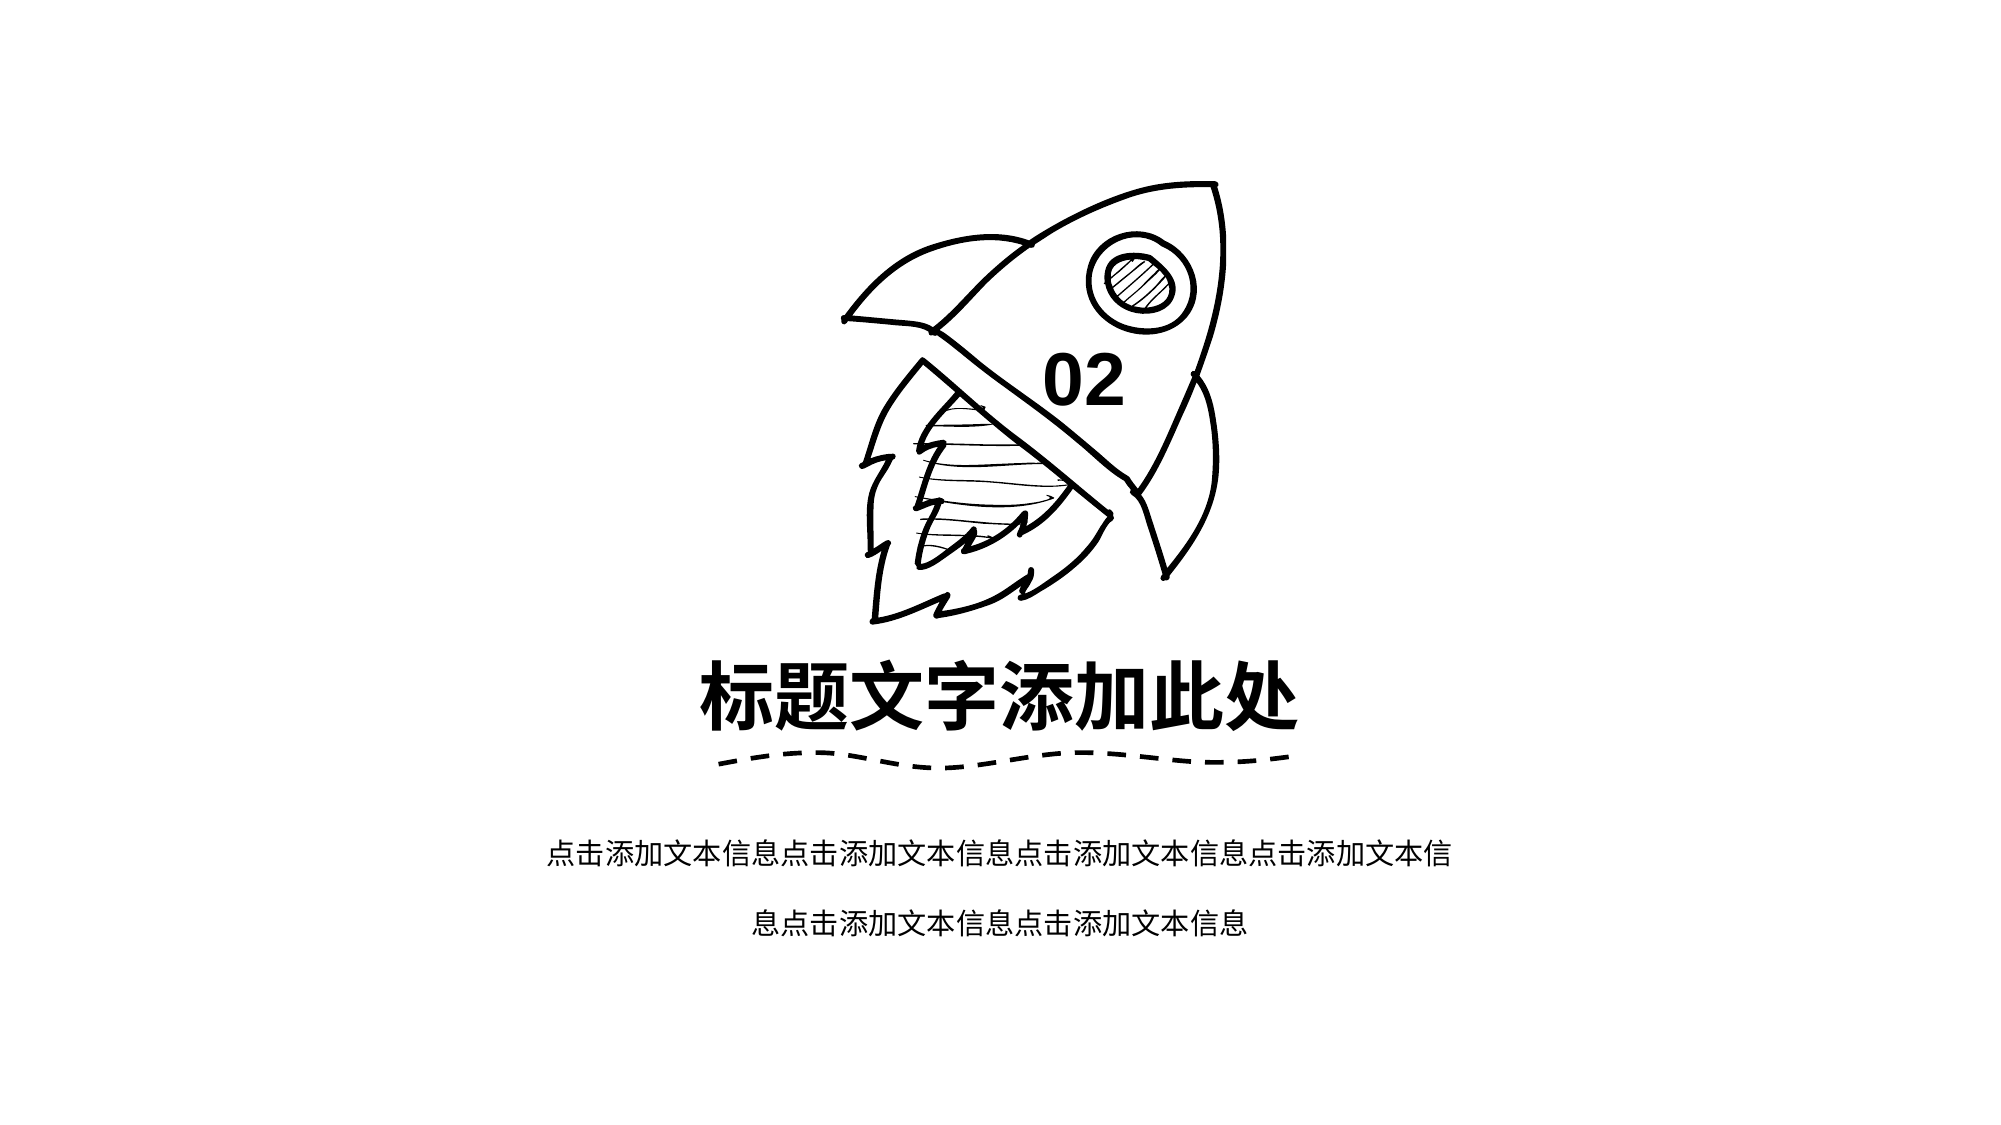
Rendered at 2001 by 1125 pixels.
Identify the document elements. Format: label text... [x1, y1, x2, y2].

text_box [718, 751, 1292, 770]
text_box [840, 181, 1227, 625]
text_box 点击添加文本信息点击添加文本信息点击添加文本信息点击添加文本信息点击添加文本信息点击添加文本信息 [521, 792, 1479, 948]
text_box 标题文字添加此处 [573, 624, 1427, 747]
